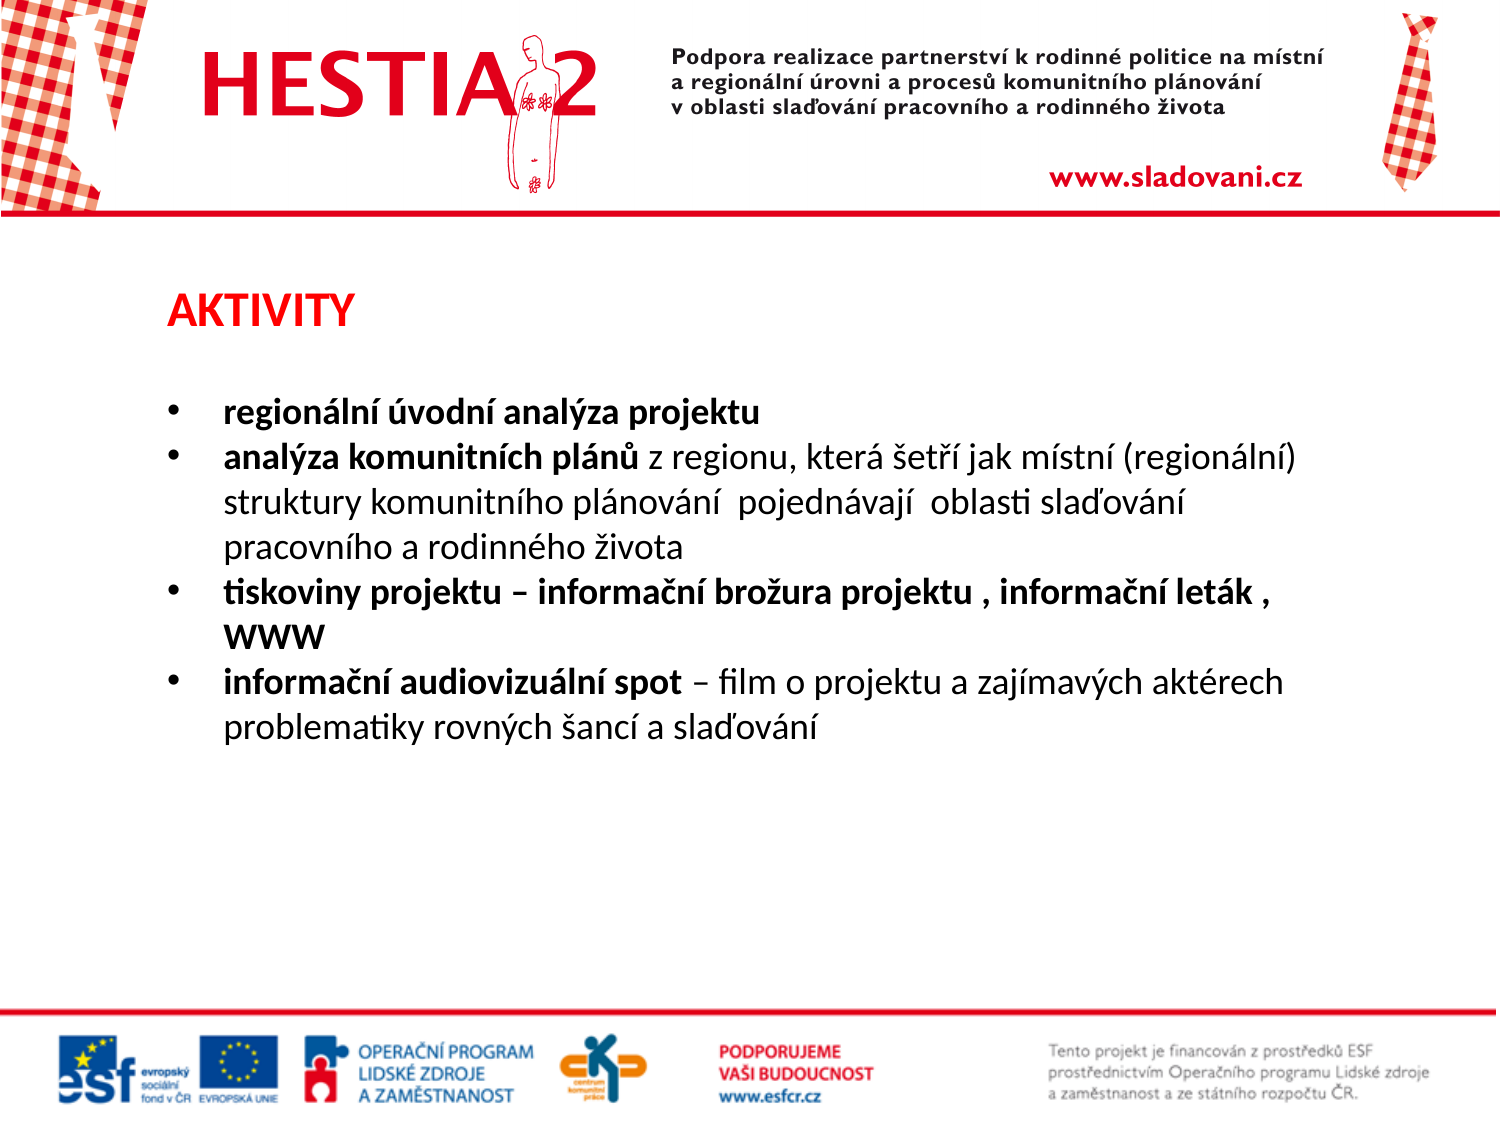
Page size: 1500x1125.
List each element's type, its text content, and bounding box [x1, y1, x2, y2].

picture [0, 1004, 1496, 1125]
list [0, 0, 1500, 217]
text_box AKTIVITY regionální úvodní analýza projektu analýza komunitních plánů z regionu, která šetří jak místní (regionální) struktury komunitního plánování pojednávají oblasti slaďování pracovního a rodinného života tiskoviny projektu – informační brožura projektu , informační leták , WWW informační audiovizuální spot – film o projektu a zajímavých aktérech problematiky rovných šancí a slaďování [152, 269, 1348, 800]
